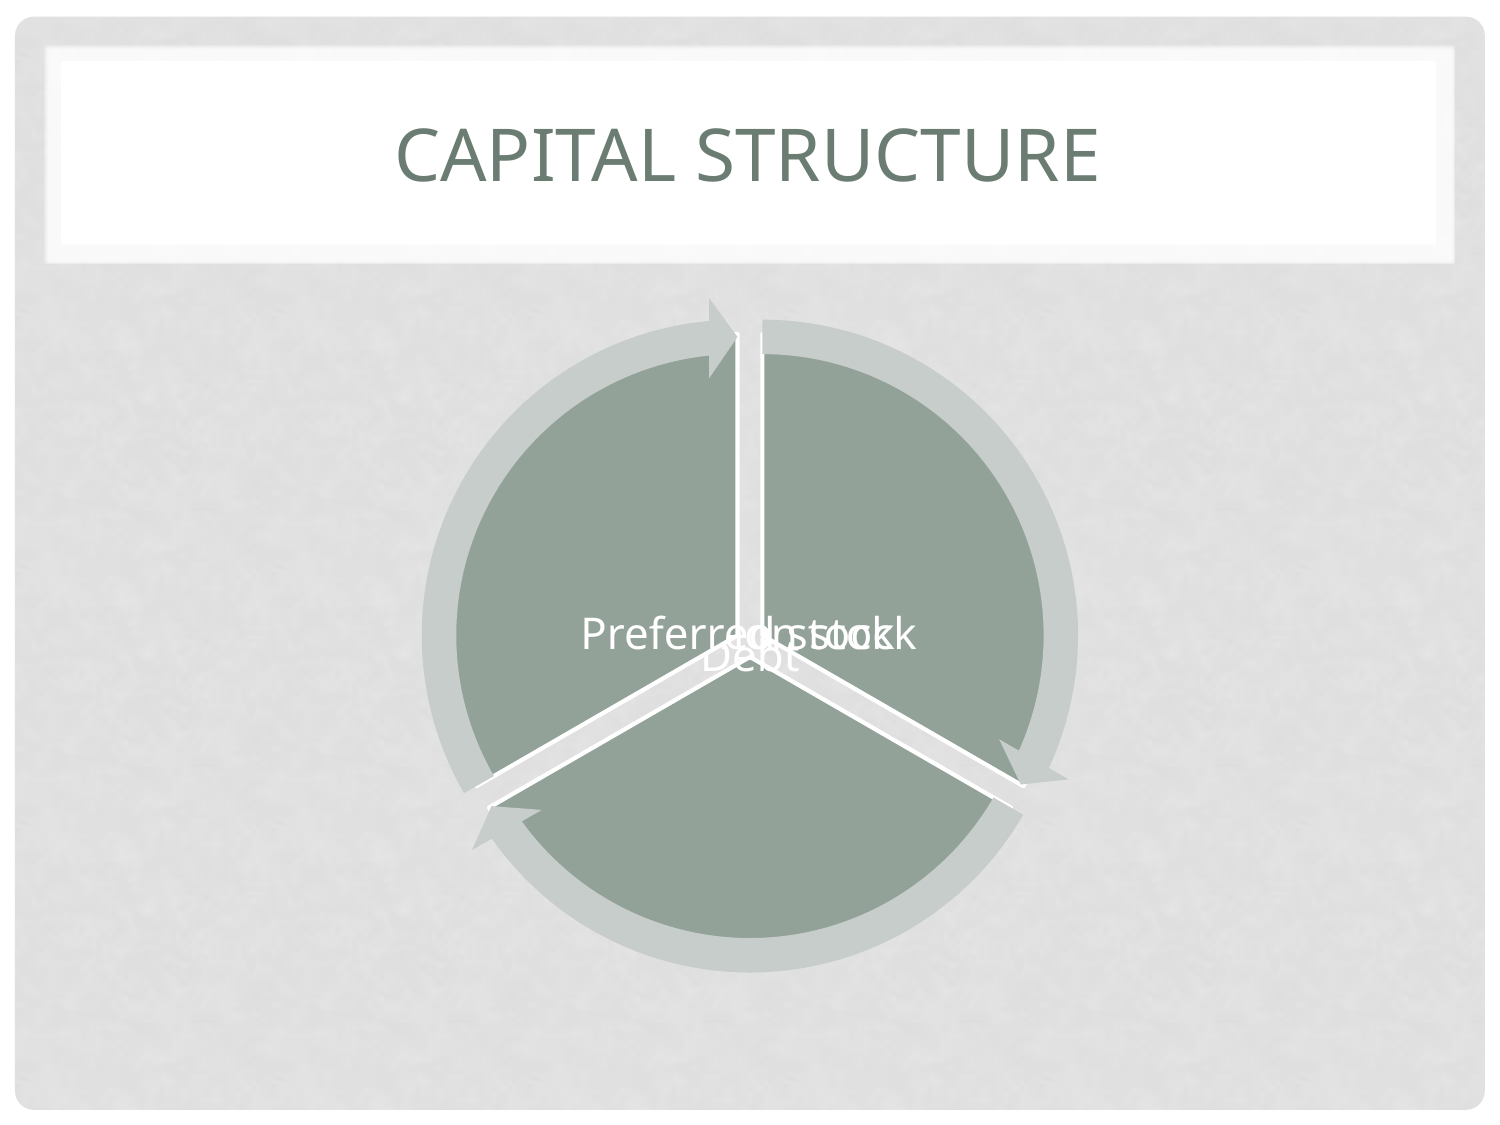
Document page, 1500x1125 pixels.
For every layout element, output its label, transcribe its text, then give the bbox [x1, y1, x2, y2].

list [74, 287, 1426, 1006]
title Capital structure [69, 66, 1425, 238]
